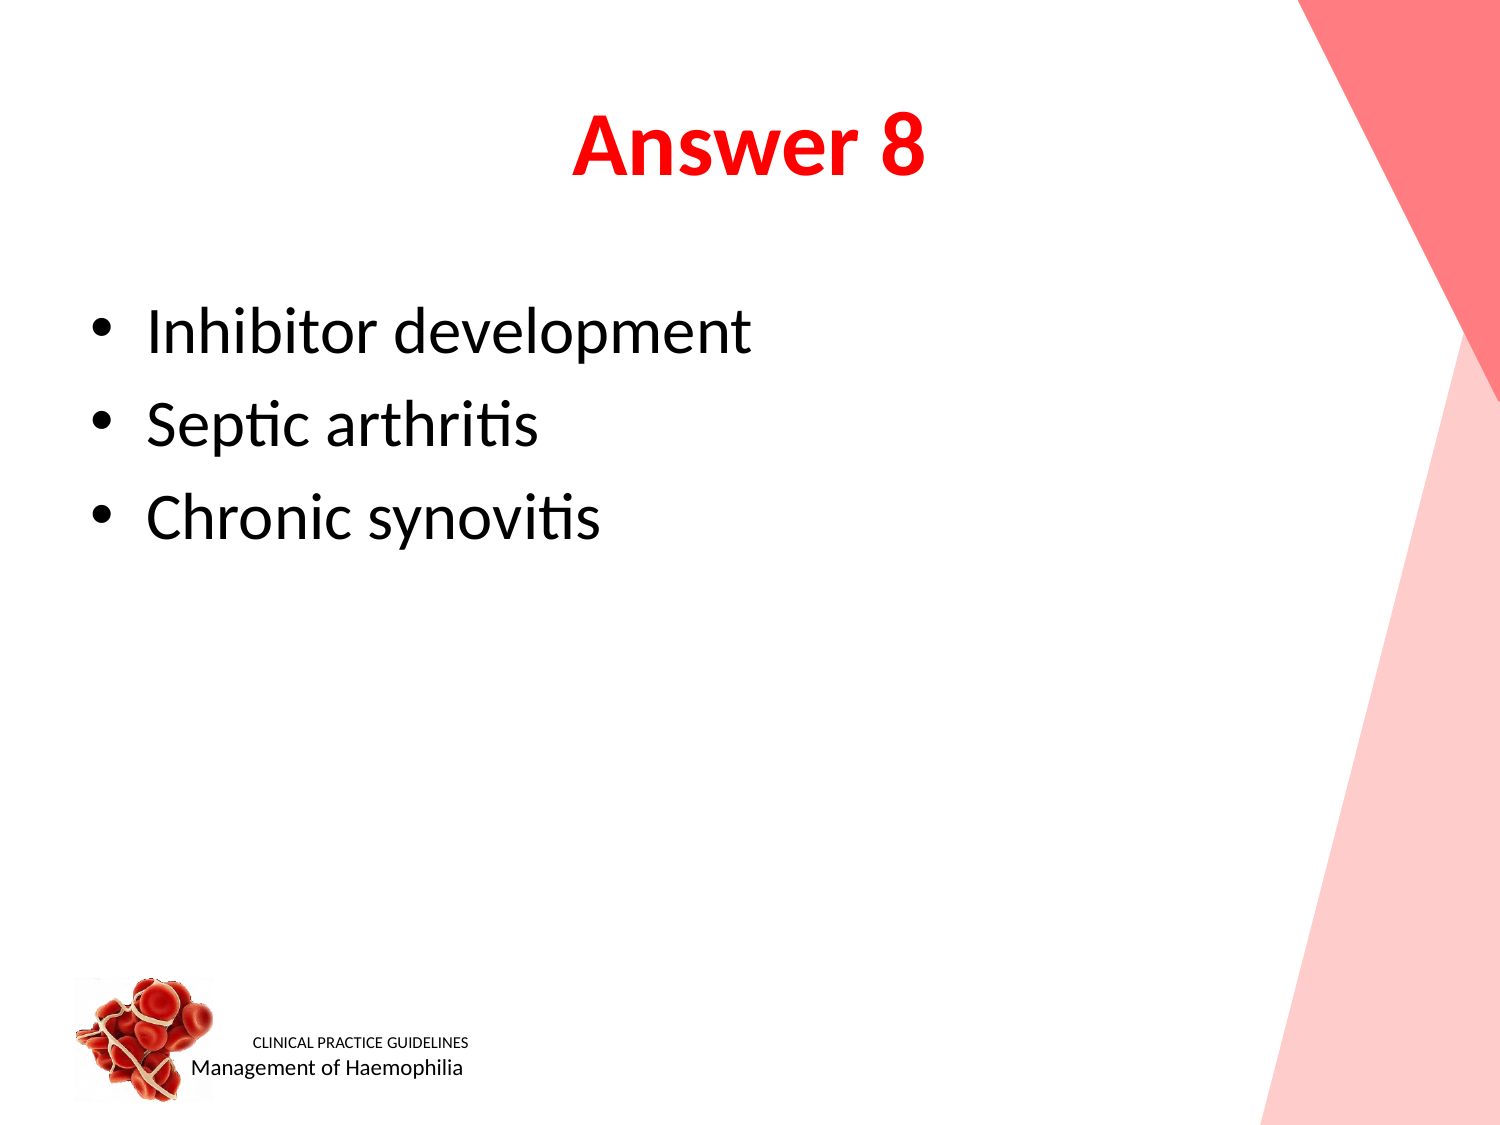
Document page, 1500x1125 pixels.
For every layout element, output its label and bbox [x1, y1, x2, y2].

text_box [74, 0, 1500, 1125]
